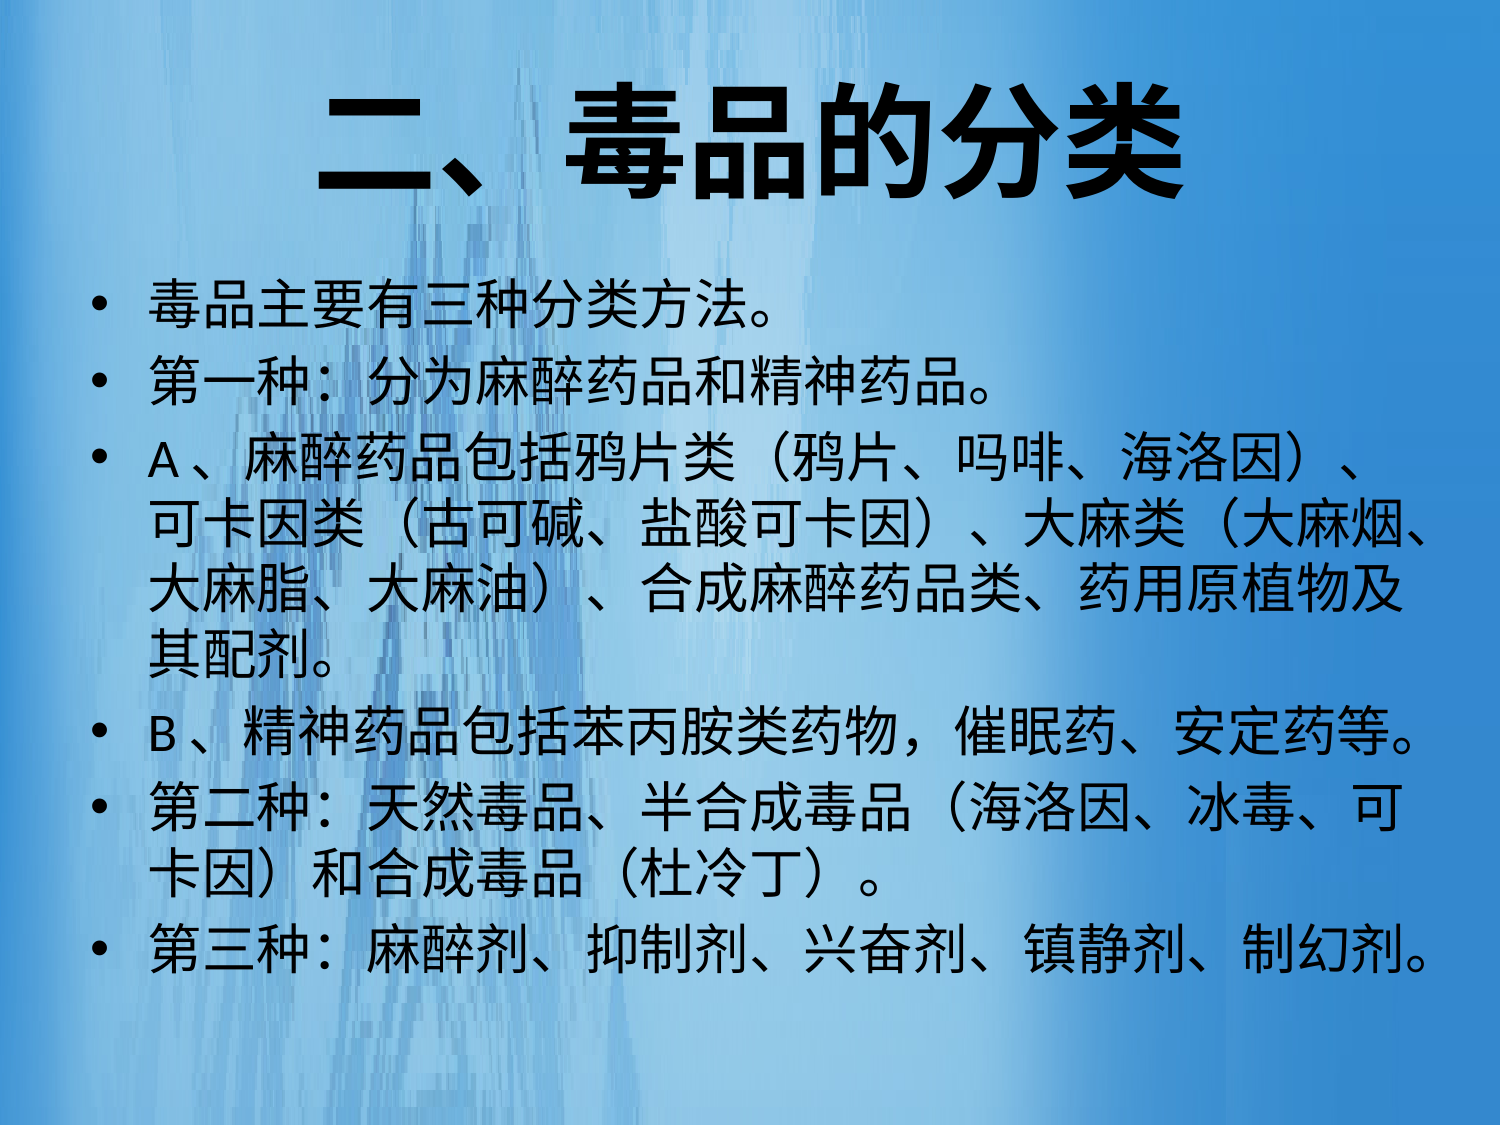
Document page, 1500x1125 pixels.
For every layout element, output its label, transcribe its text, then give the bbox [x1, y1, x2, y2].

title 二、毒品的分类 [75, 45, 1425, 233]
list 毒品主要有三种分类方法。 第一种：分为麻醉药品和精神药品。 A、麻醉药品包括鸦片类（鸦片、吗啡、海洛因）、可卡因类（古可碱、盐酸可卡因）、大麻类（大麻烟、大麻脂、大麻油）、合成麻醉药品类、药用原植物及其配剂。 B、精神药品包括苯丙胺类药物，催眠药、安定药等。 第二种：天然毒品、半合成毒品（海洛因、冰毒、可卡因）和合成毒品（杜冷丁）。 第三种：麻醉剂、抑制剂、兴奋剂、镇静剂、制幻剂。 [75, 262, 1425, 1005]
picture [0, 0, 1500, 1125]
